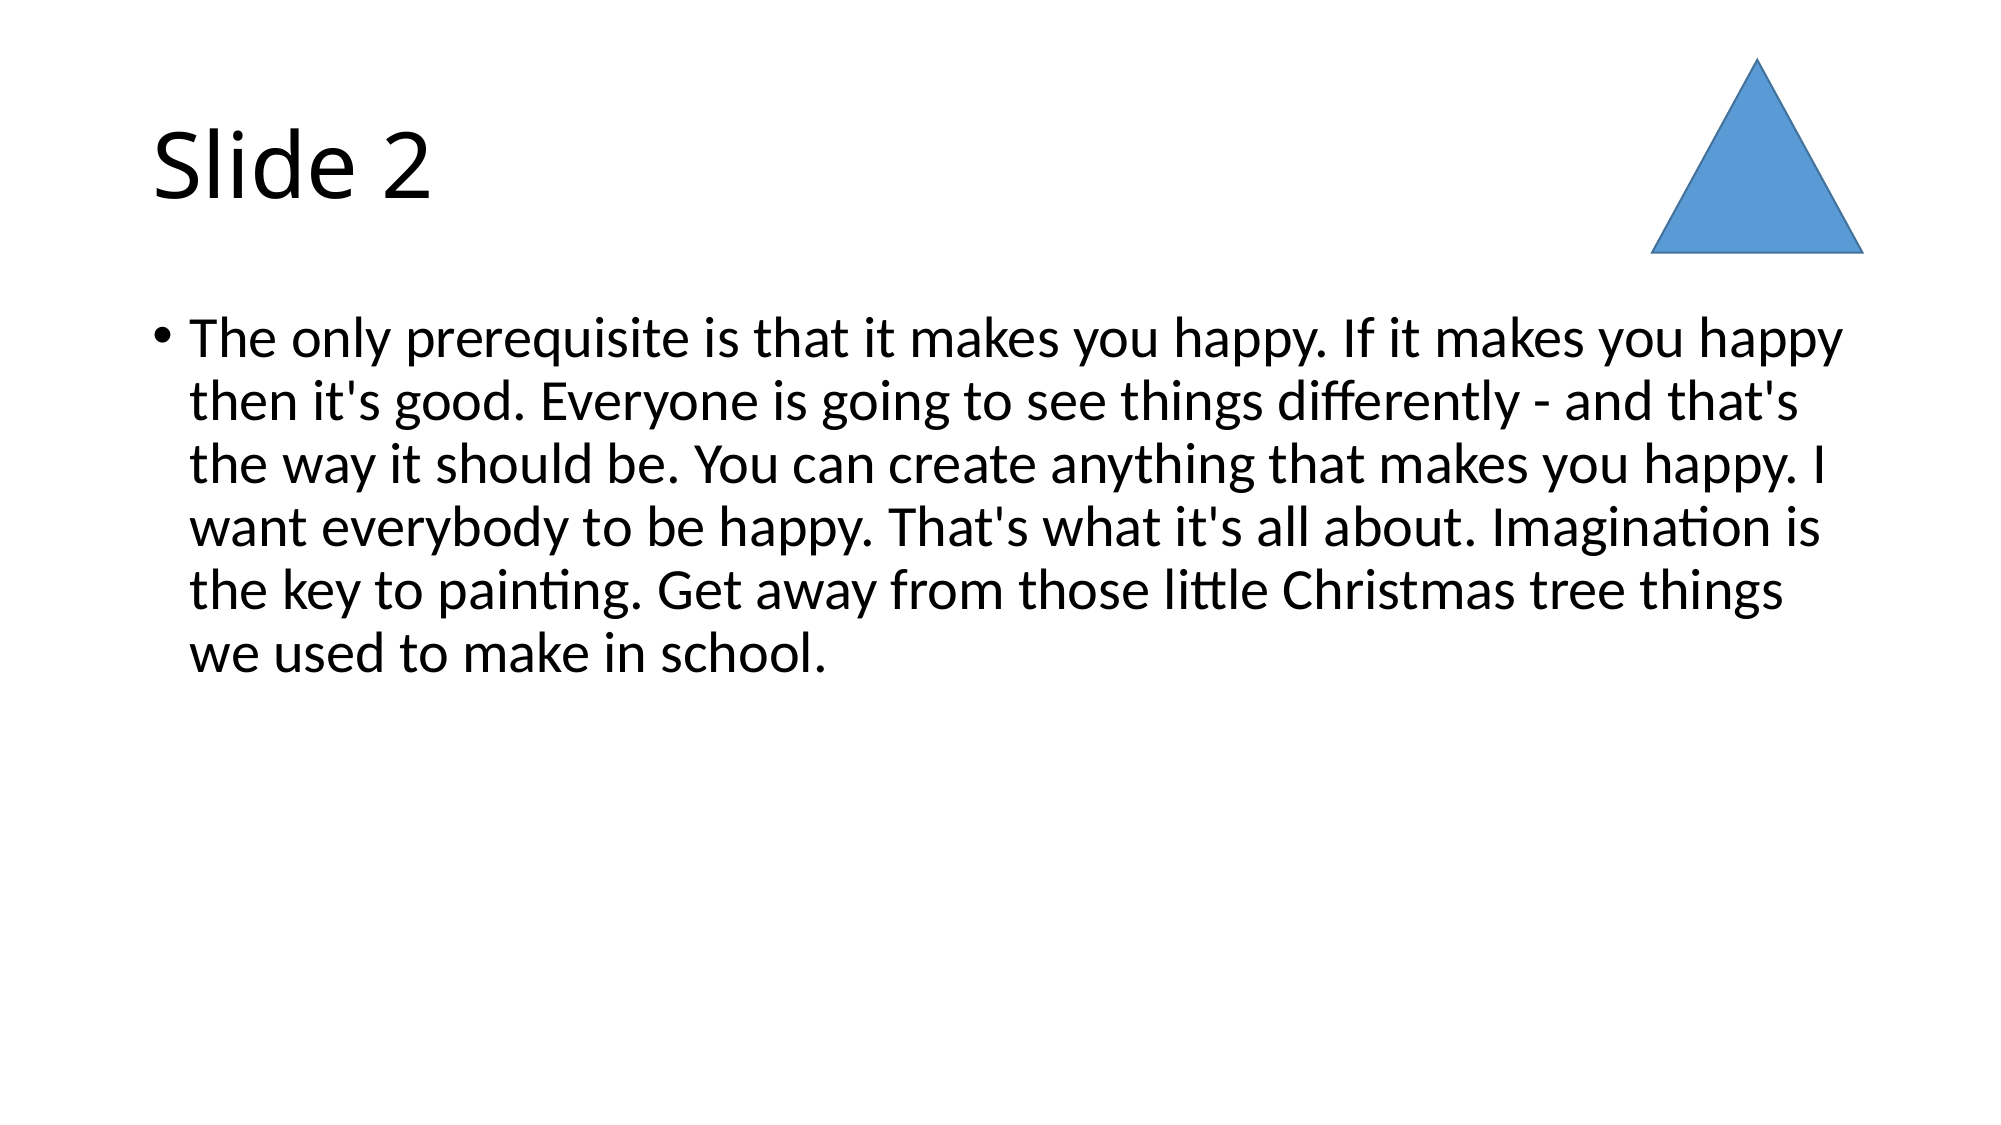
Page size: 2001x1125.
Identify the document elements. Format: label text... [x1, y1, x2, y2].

title Slide 2 [137, 59, 1863, 278]
list The only prerequisite is that it makes you happy. If it makes you happy then it's good. Everyone is going to see things differently - and that's the way it should be. You can create anything that makes you happy. I want everybody to be happy. That's what it's all about. Imagination is the key to painting. Get away from those little Christmas tree things we used to make in school. [137, 299, 1863, 1014]
text_box [1650, 57, 1865, 254]
